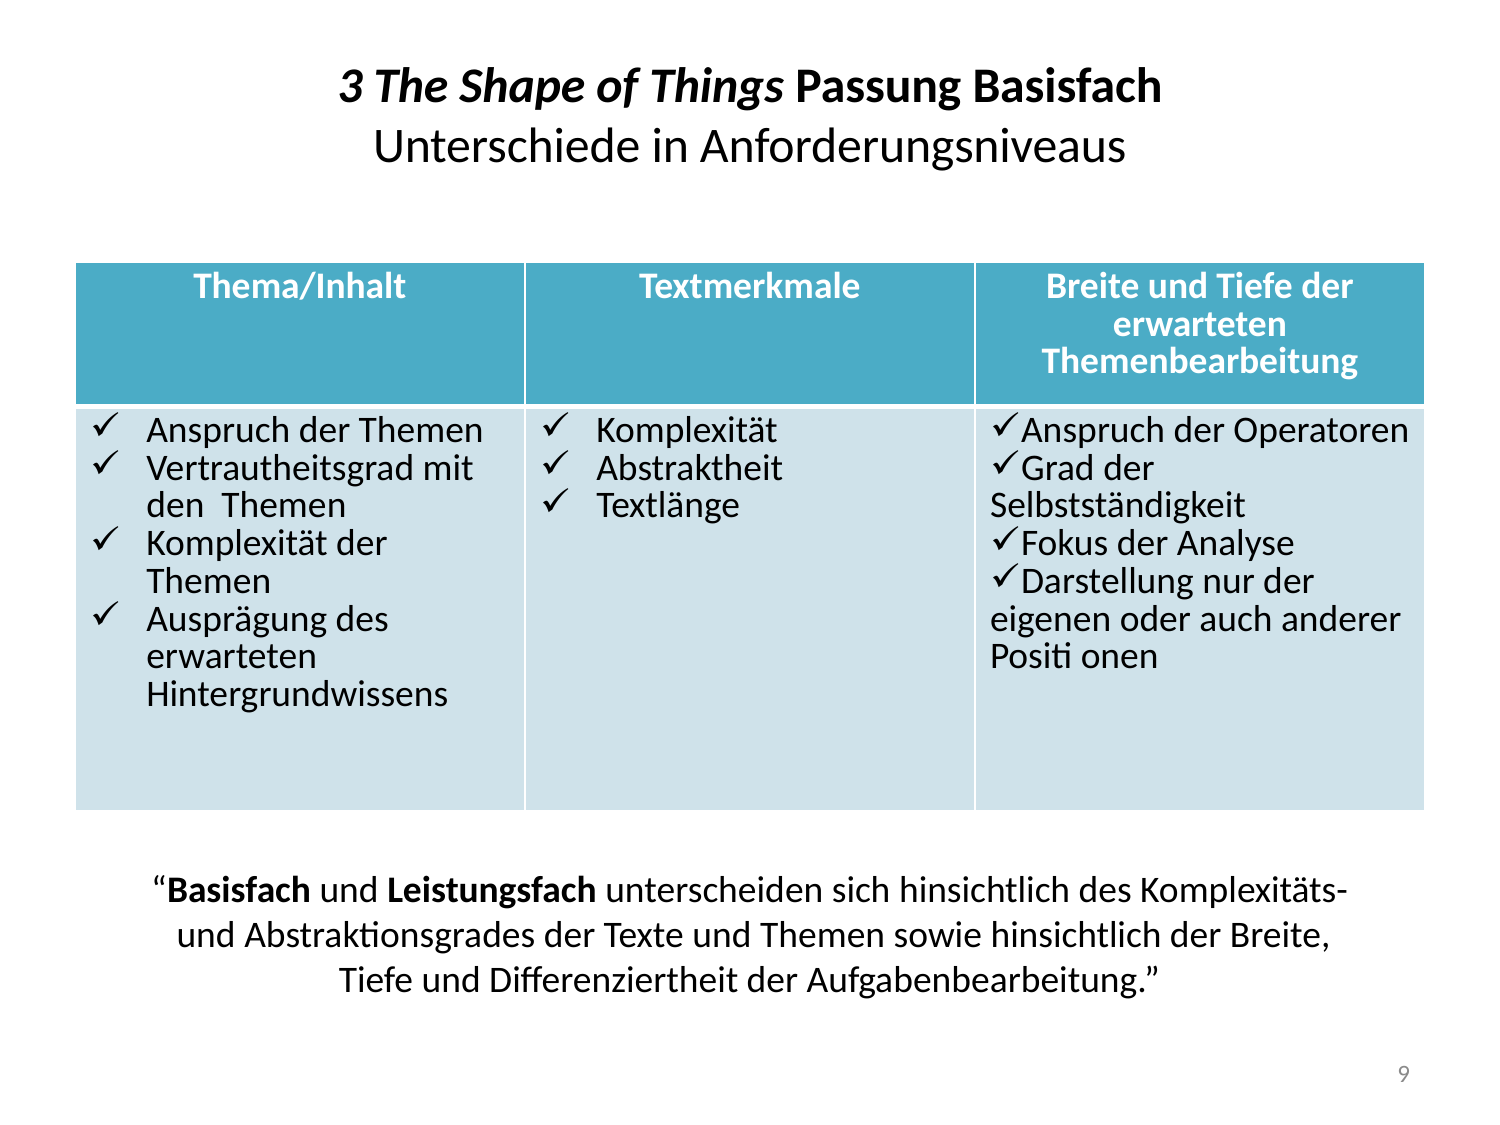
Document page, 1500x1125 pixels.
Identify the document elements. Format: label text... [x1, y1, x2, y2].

slide_number 9 [1074, 1042, 1425, 1103]
text_box “Basisfach und Leistungsfach unterscheiden sich hinsichtlich des Komplexitäts- und Abstraktionsgrades der Texte und Themen sowie hinsichtlich der Breite, Tiefe und Differenziertheit der Aufgabenbearbeitung.” [135, 857, 1365, 1008]
table_header Textmerkmale [526, 263, 974, 404]
table_cell Anspruch der Operatoren Grad der Selbstständigkeit Fokus der Analyse Darstellung nur der eigenen oder auch anderer Positi onen [976, 409, 1424, 810]
table_cell Anspruch der Themen Vertrautheitsgrad mit den Themen Komplexität der Themen Ausprägung des erwarteten Hintergrundwissens [76, 409, 524, 810]
table_header Thema/Inhalt [76, 263, 524, 404]
title 3 The Shape of Things Passung Basisfach Unterschiede in Anforderungsniveaus [75, 45, 1425, 233]
table_header Breite und Tiefe der erwarteten Themenbearbeitung [976, 263, 1424, 404]
table_cell Komplexität Abstraktheit Textlänge [526, 409, 974, 810]
